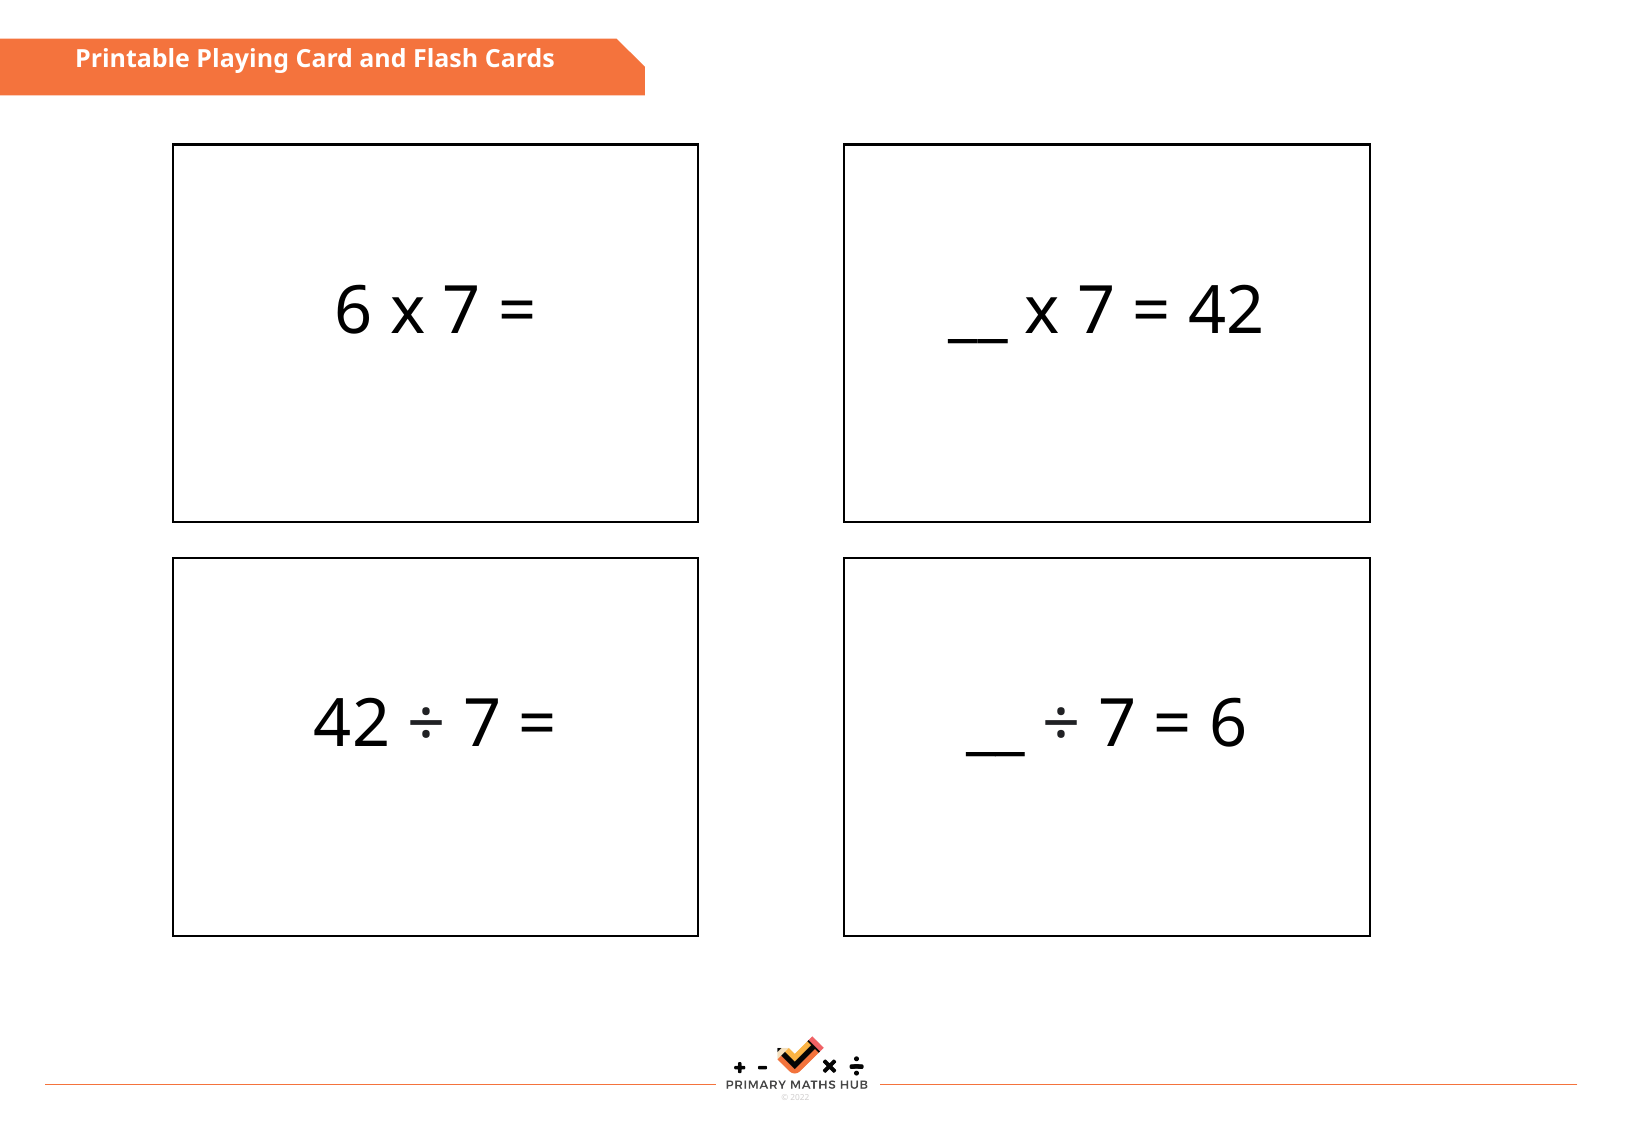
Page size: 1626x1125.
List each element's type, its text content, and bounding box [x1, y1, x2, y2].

text_box __ ÷ 7 = 6 [844, 672, 1370, 768]
text_box [843, 557, 1371, 937]
text_box [172, 768, 699, 937]
text_box 6 x 7 = [172, 259, 699, 355]
text_box Printable Playing Card and Flash Cards [0, 37, 646, 97]
text_box [172, 557, 699, 672]
text_box 42 ÷ 7 = [172, 672, 699, 768]
picture [722, 1034, 872, 1094]
text_box © 2022 [720, 1084, 870, 1110]
text_box [172, 143, 699, 259]
text_box [172, 355, 699, 523]
text_box __ x 7 = 42 [844, 259, 1370, 355]
text_box [843, 143, 1371, 523]
